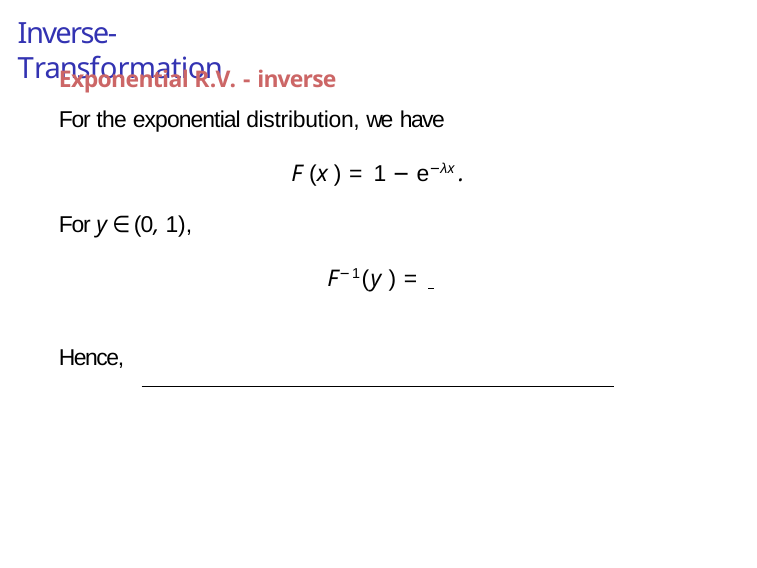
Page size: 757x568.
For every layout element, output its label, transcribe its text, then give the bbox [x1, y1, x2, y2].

title Inverse-Transformation [15, 11, 298, 110]
text_box Exponential R.V. - inverse For the exponential distribution, we have F (x ) = 1 − e−λx . For y ∈ (0, 1), F−1(y ) = Hence, [56, 49, 672, 370]
